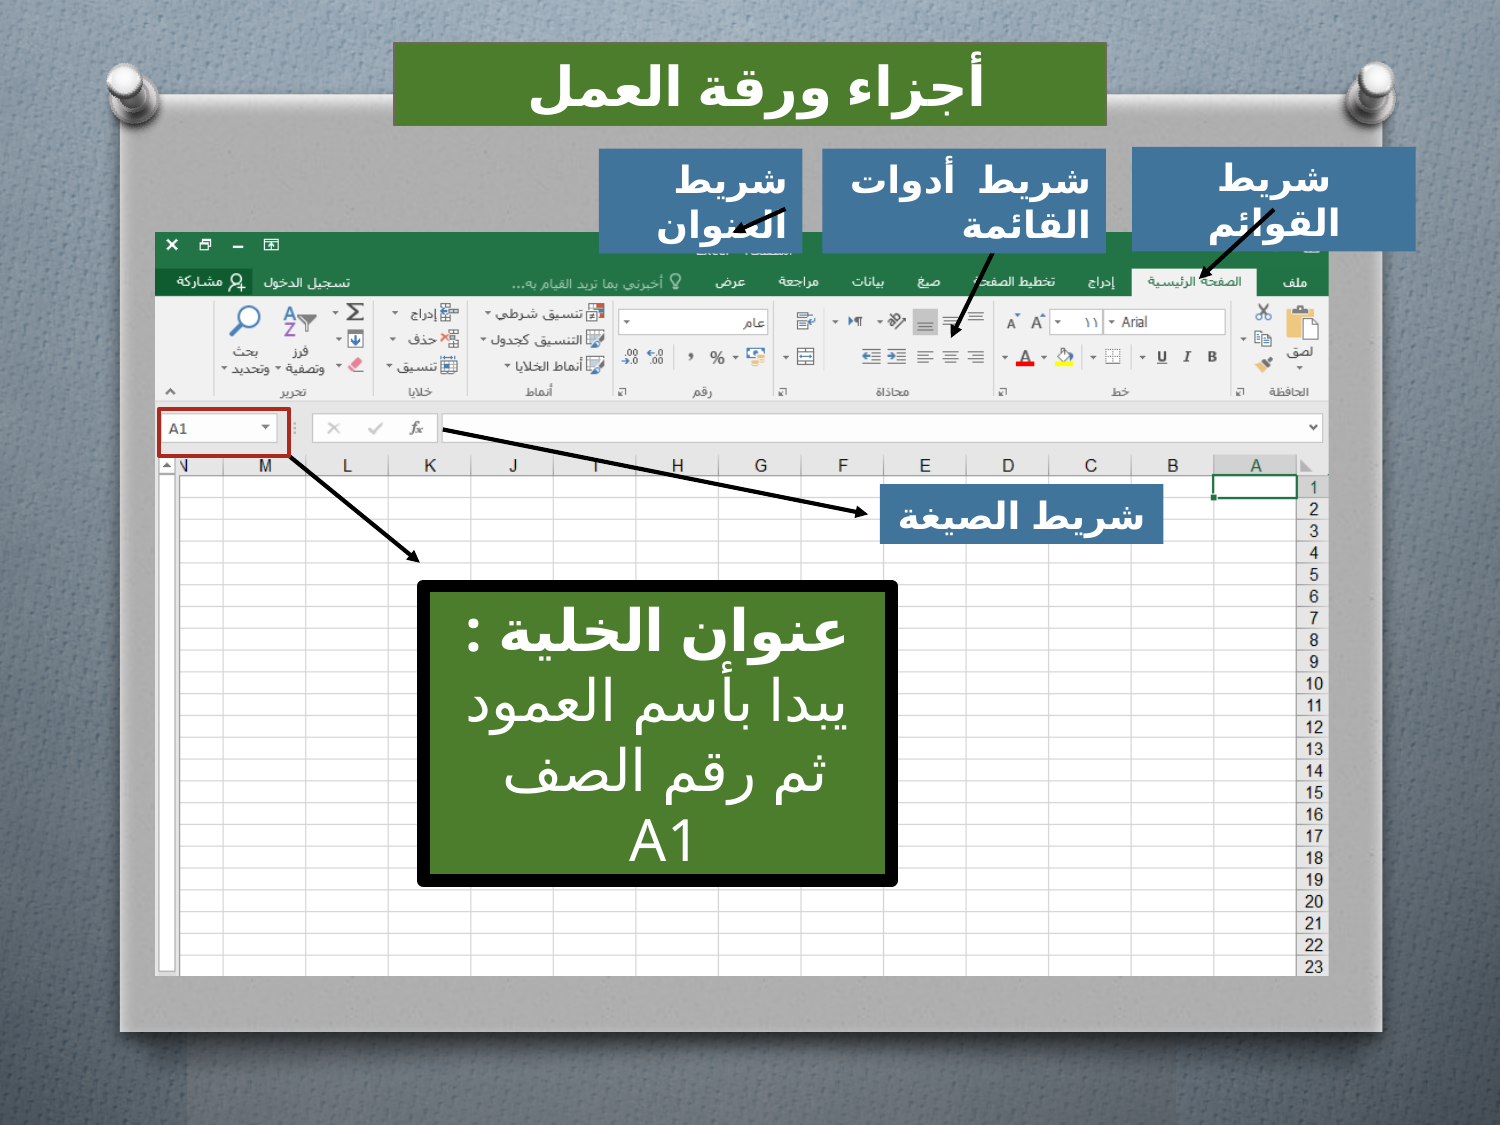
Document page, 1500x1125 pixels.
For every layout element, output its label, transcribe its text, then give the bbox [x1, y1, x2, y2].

text_box [733, 208, 786, 231]
picture [154, 231, 1329, 976]
text_box شريط القوائم [1132, 146, 1416, 252]
picture [75, 29, 198, 153]
title أجزاء ورقة العمل [393, 42, 1107, 126]
text_box شريط أدوات القائمة [822, 148, 1106, 231]
picture [1317, 35, 1439, 146]
text_box شريط العنوان [598, 148, 803, 231]
